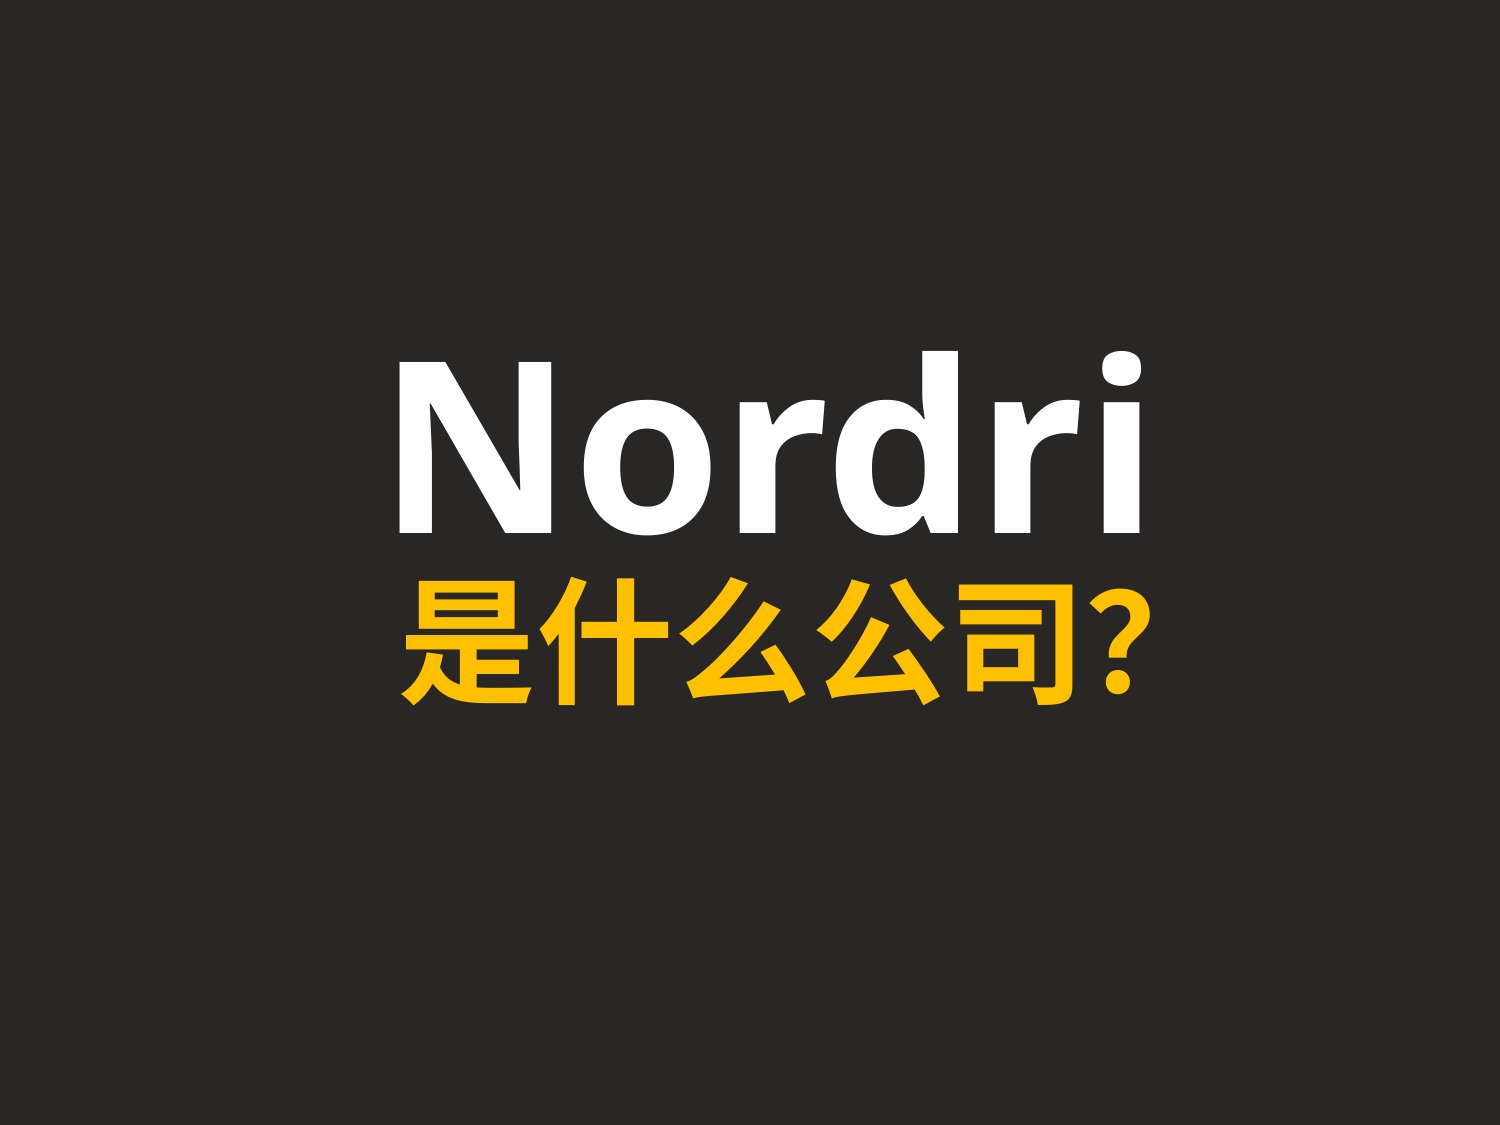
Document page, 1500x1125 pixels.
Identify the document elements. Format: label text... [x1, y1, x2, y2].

text_box 是什么公司？ [383, 548, 1239, 729]
text_box Nordri [363, 287, 1174, 590]
